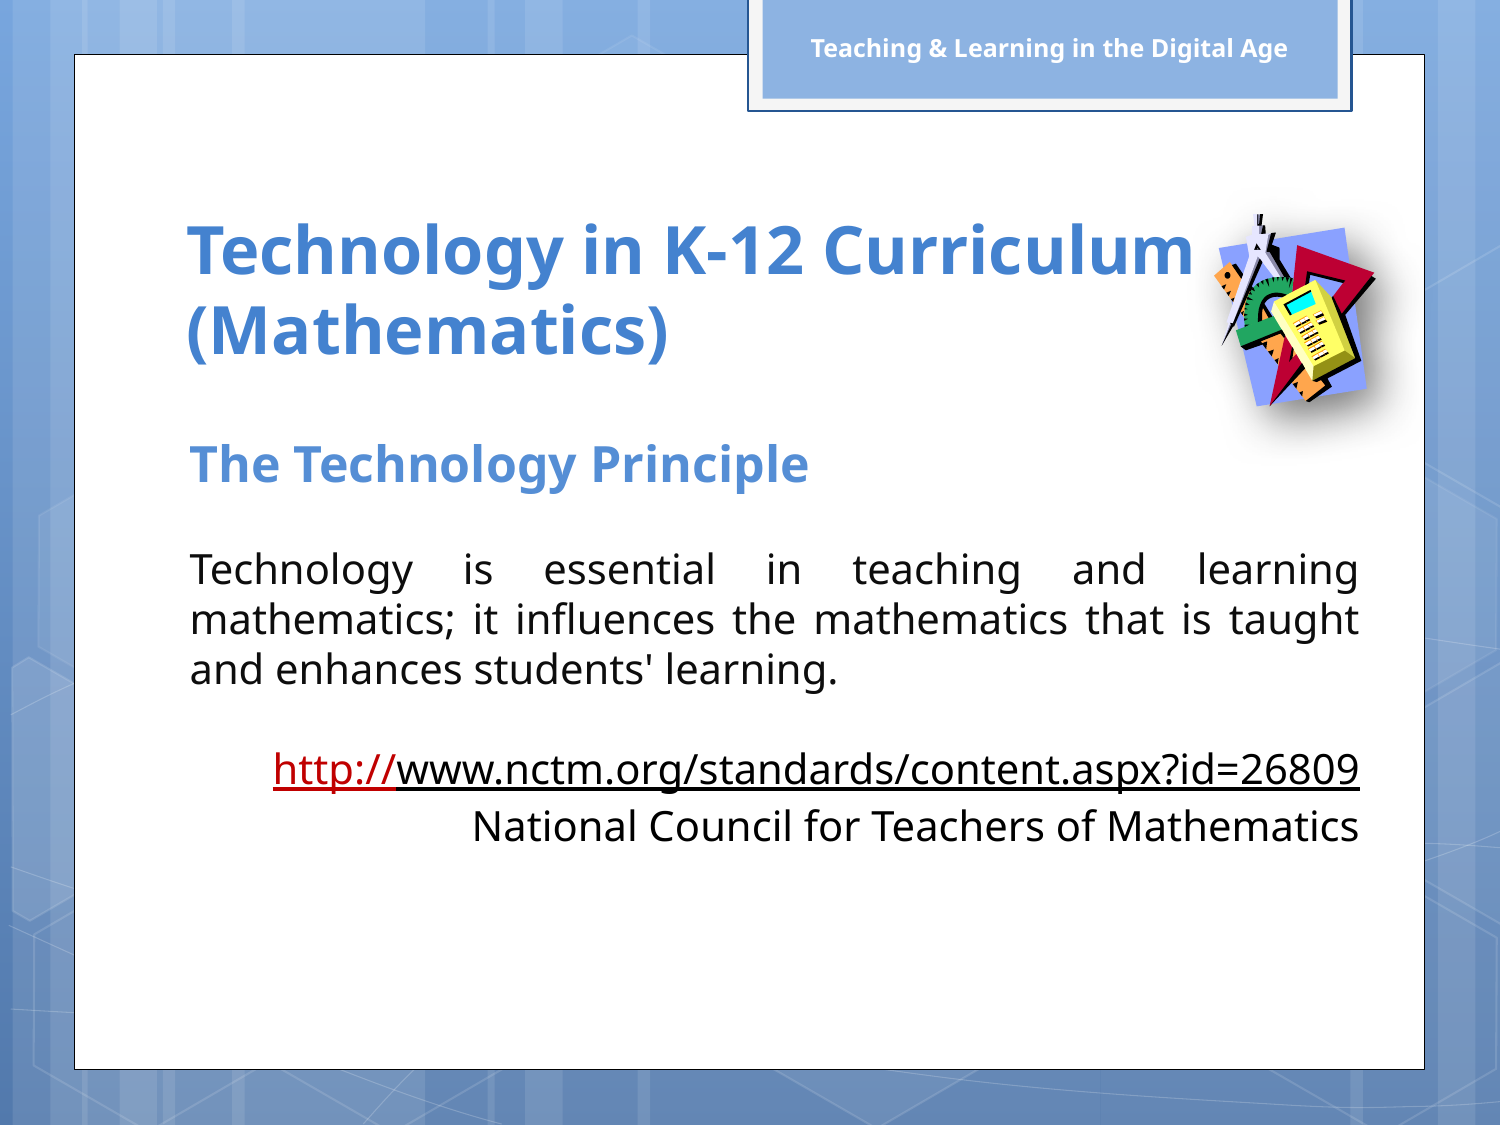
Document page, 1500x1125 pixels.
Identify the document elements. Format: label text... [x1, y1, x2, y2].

text_box Teaching & Learning in the Digital Age [787, 24, 1313, 70]
picture [1212, 212, 1377, 409]
text_box The Technology Principle Technology is essential in teaching and learning mathematics; it influences the mathematics that is taught and enhances students' learning. http://www.nctm.org/standards/content.aspx?id=26809 National Council for Teachers of Mathematics [174, 425, 1375, 857]
title Technology in K-12 Curriculum (Mathematics) [171, 174, 1213, 375]
